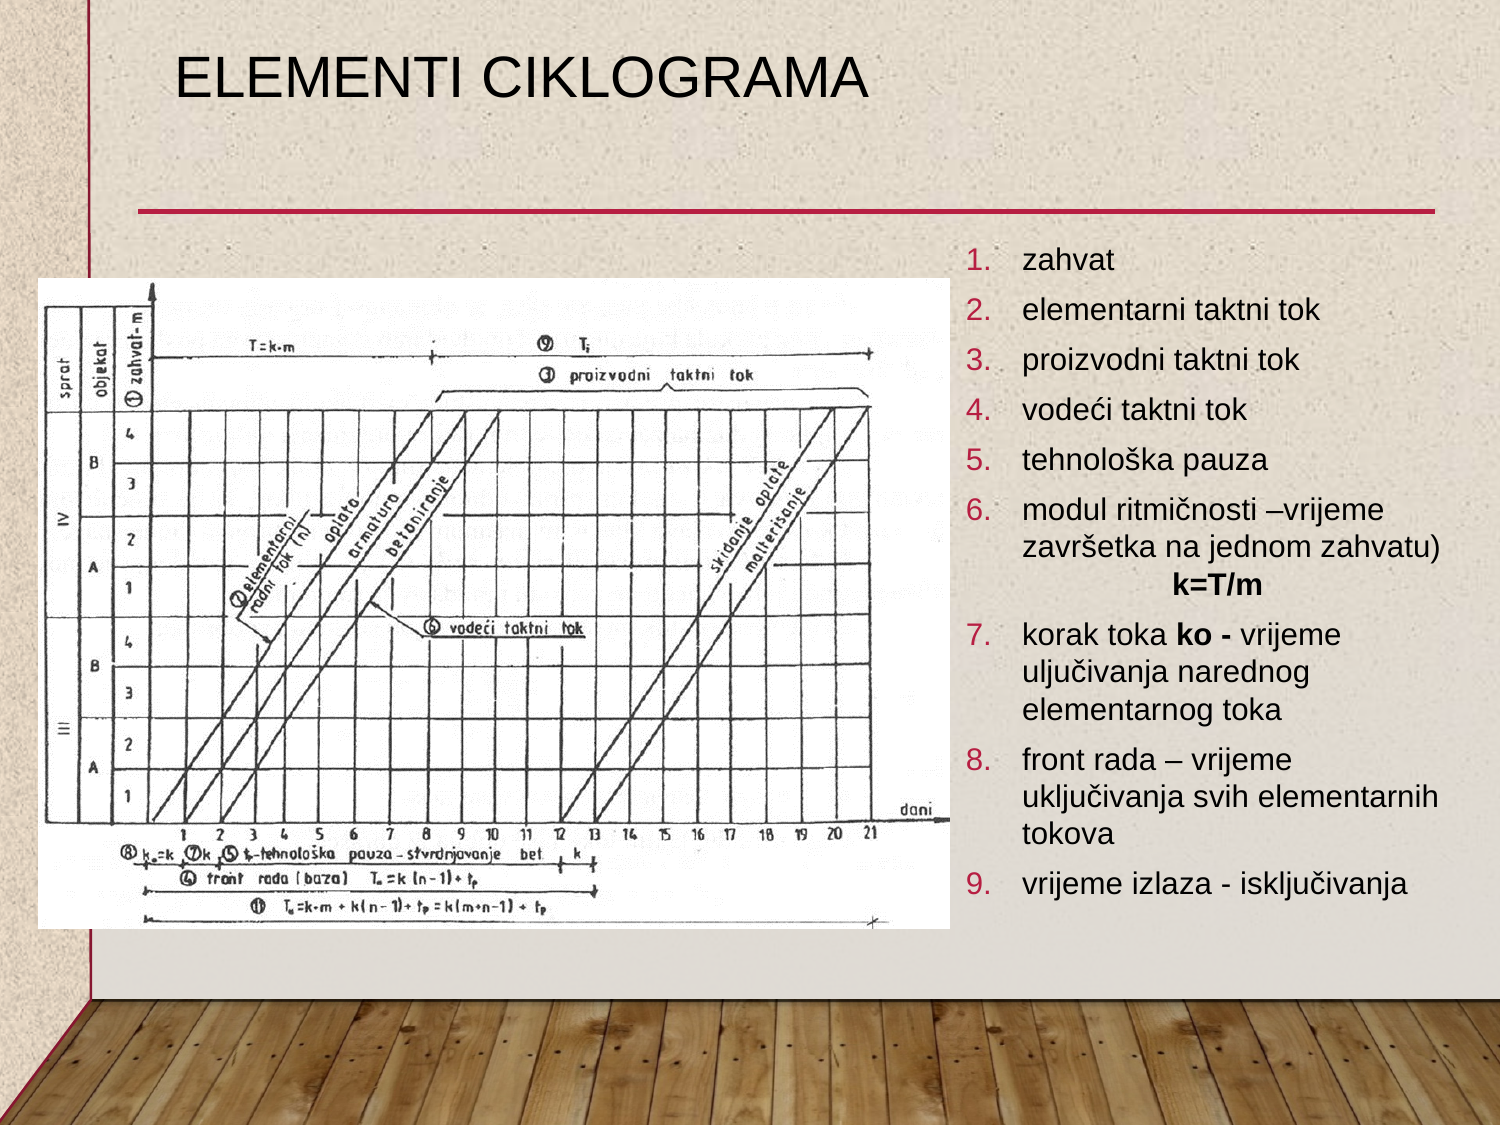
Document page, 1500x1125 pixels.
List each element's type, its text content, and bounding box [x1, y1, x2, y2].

picture [0, 999, 1500, 1125]
list zahvat elementarni taktni tok proizvodni taktni tok vodeći taktni tok tehnološka pauza modul ritmičnosti –vrijeme završetka na jednom zahvatu) k=T/m korak toka ko - vrijeme uljučivanja narednog elementarnog toka front rada – vrijeme uključivanja svih elementarnih tokova vrijeme izlaza - isključivanja [950, 231, 1459, 976]
title Elementi ciklograma [159, 32, 1412, 205]
picture [91, 0, 1500, 395]
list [37, 278, 950, 929]
